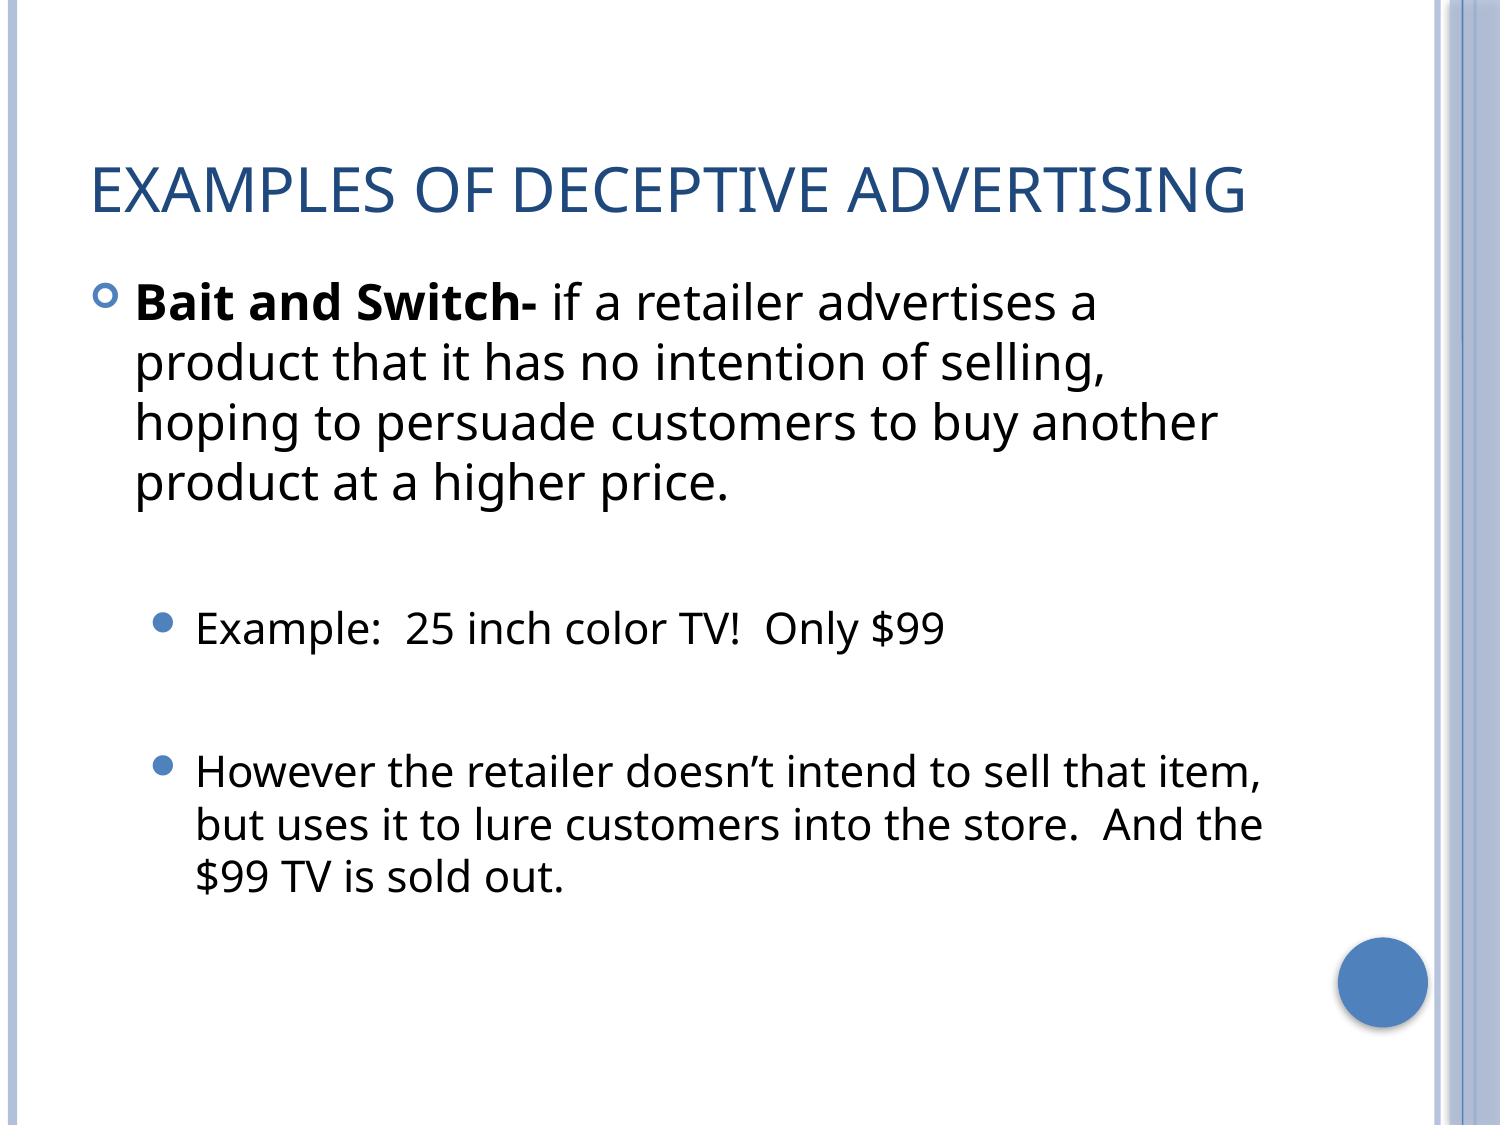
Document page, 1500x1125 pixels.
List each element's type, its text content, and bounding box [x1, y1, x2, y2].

list Bait and Switch- if a retailer advertises a product that it has no intention of selling, hoping to persuade customers to buy another product at a higher price. Example: 25 inch color TV! Only $99 However the retailer doesn’t intend to sell that item, but uses it to lure customers into the store. And the $99 TV is sold out. [75, 262, 1300, 1062]
title Examples of Deceptive Advertising [75, 45, 1300, 233]
